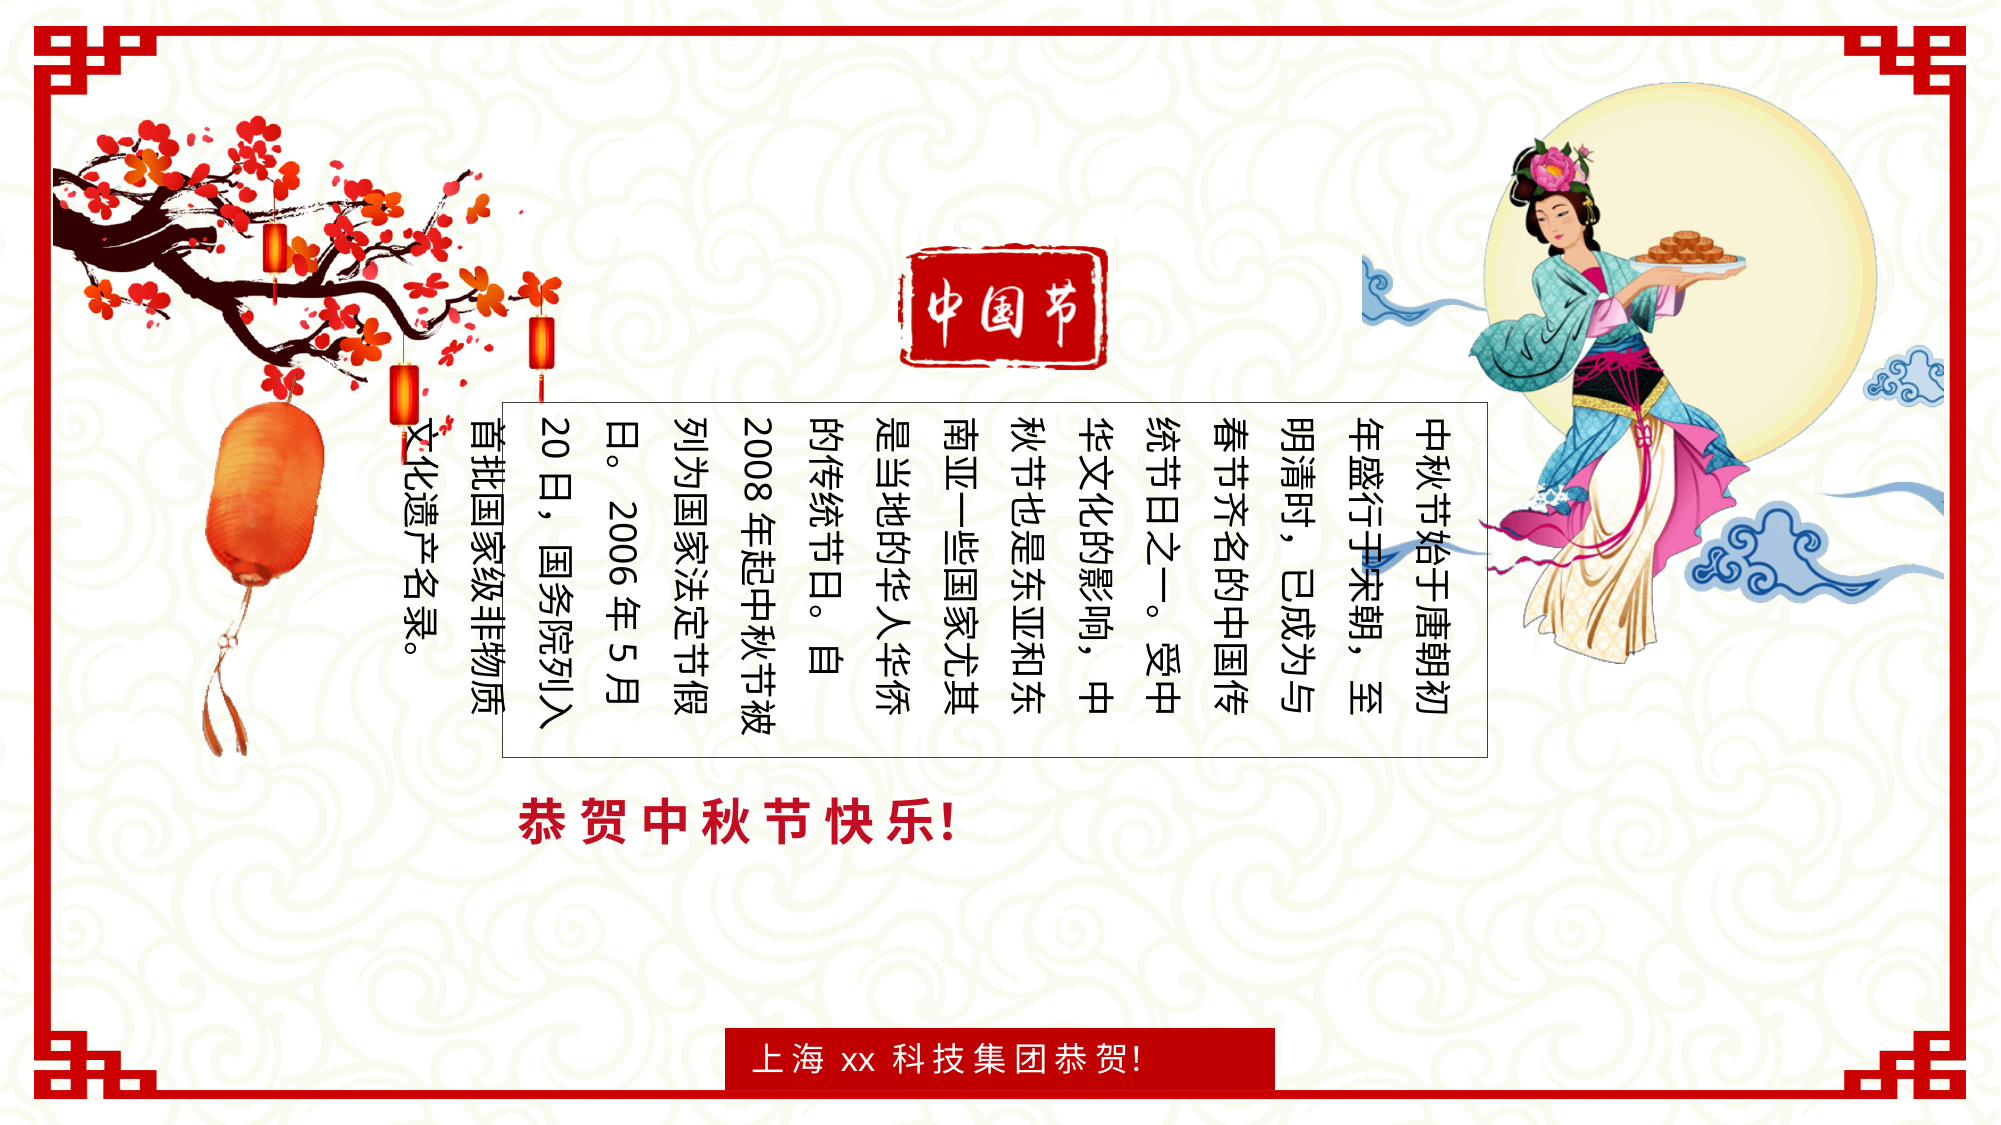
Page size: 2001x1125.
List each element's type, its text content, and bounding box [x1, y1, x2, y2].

picture [0, 0, 2000, 1125]
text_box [52, 82, 572, 802]
text_box 恭 贺 中 秋 节 快 乐！ [502, 782, 1088, 858]
text_box 中秋节始于唐朝初年盛行于宋朝，至明清时，已成为与春节齐名的中国传统节日之一。受中华文化的影响，中秋节也是东亚和东南亚一些国家尤其是当地的华人华侨的传统节日。自2008年起中秋节被列为国家法定节假日。2006年5月20日，国务院列入首批国家级非物质文化遗产名录。 [572, 402, 1488, 758]
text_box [725, 1029, 1275, 1089]
